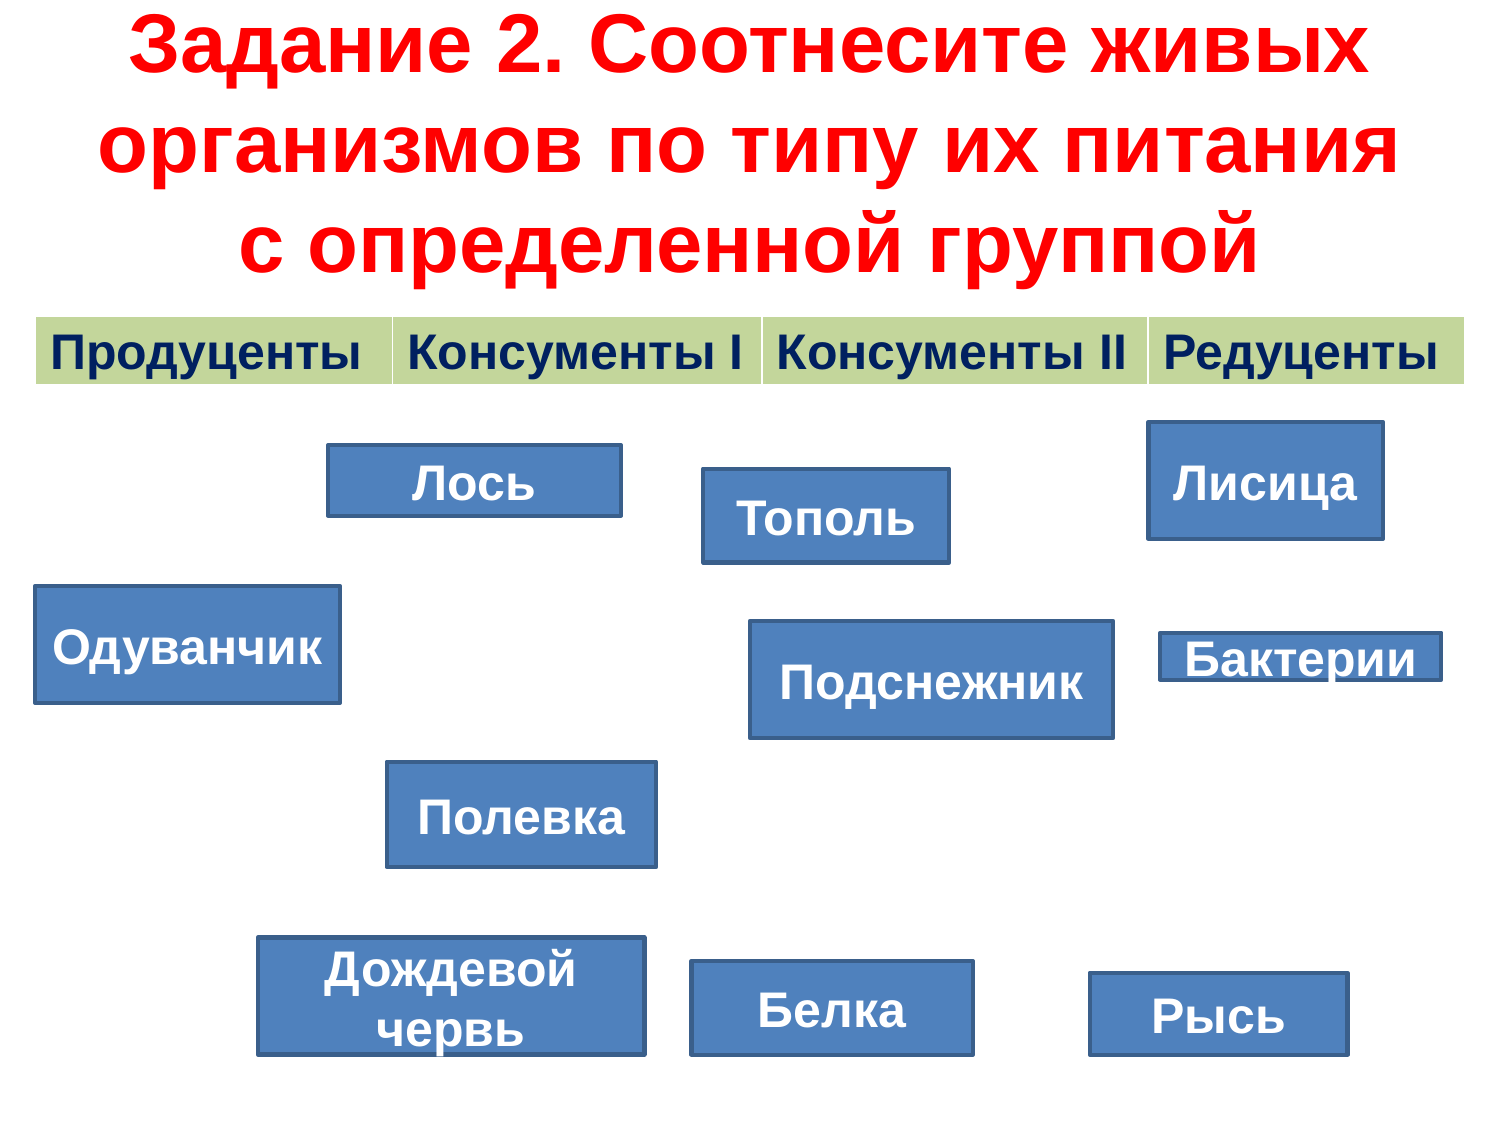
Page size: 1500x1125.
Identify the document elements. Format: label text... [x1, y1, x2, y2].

table_header Редуценты [1149, 317, 1464, 384]
text_box Подснежник [748, 619, 1115, 740]
text_box Дождевой червь [256, 935, 647, 1057]
text_box Бактерии [1158, 631, 1443, 682]
text_box Лисица [1146, 420, 1385, 541]
title Задание 2. Соотнесите живых организмов по типу их питания с определенной группой [74, 44, 1426, 233]
table_header Консументы I [393, 317, 761, 384]
text_box Белка [689, 959, 975, 1057]
table_header Продуценты [36, 317, 392, 384]
text_box Рысь [1088, 971, 1350, 1057]
table_header Консументы II [763, 317, 1147, 384]
text_box Тополь [701, 467, 951, 565]
text_box Полевка [385, 760, 658, 869]
text_box Одуванчик [33, 584, 342, 705]
text_box Лось [326, 443, 623, 518]
